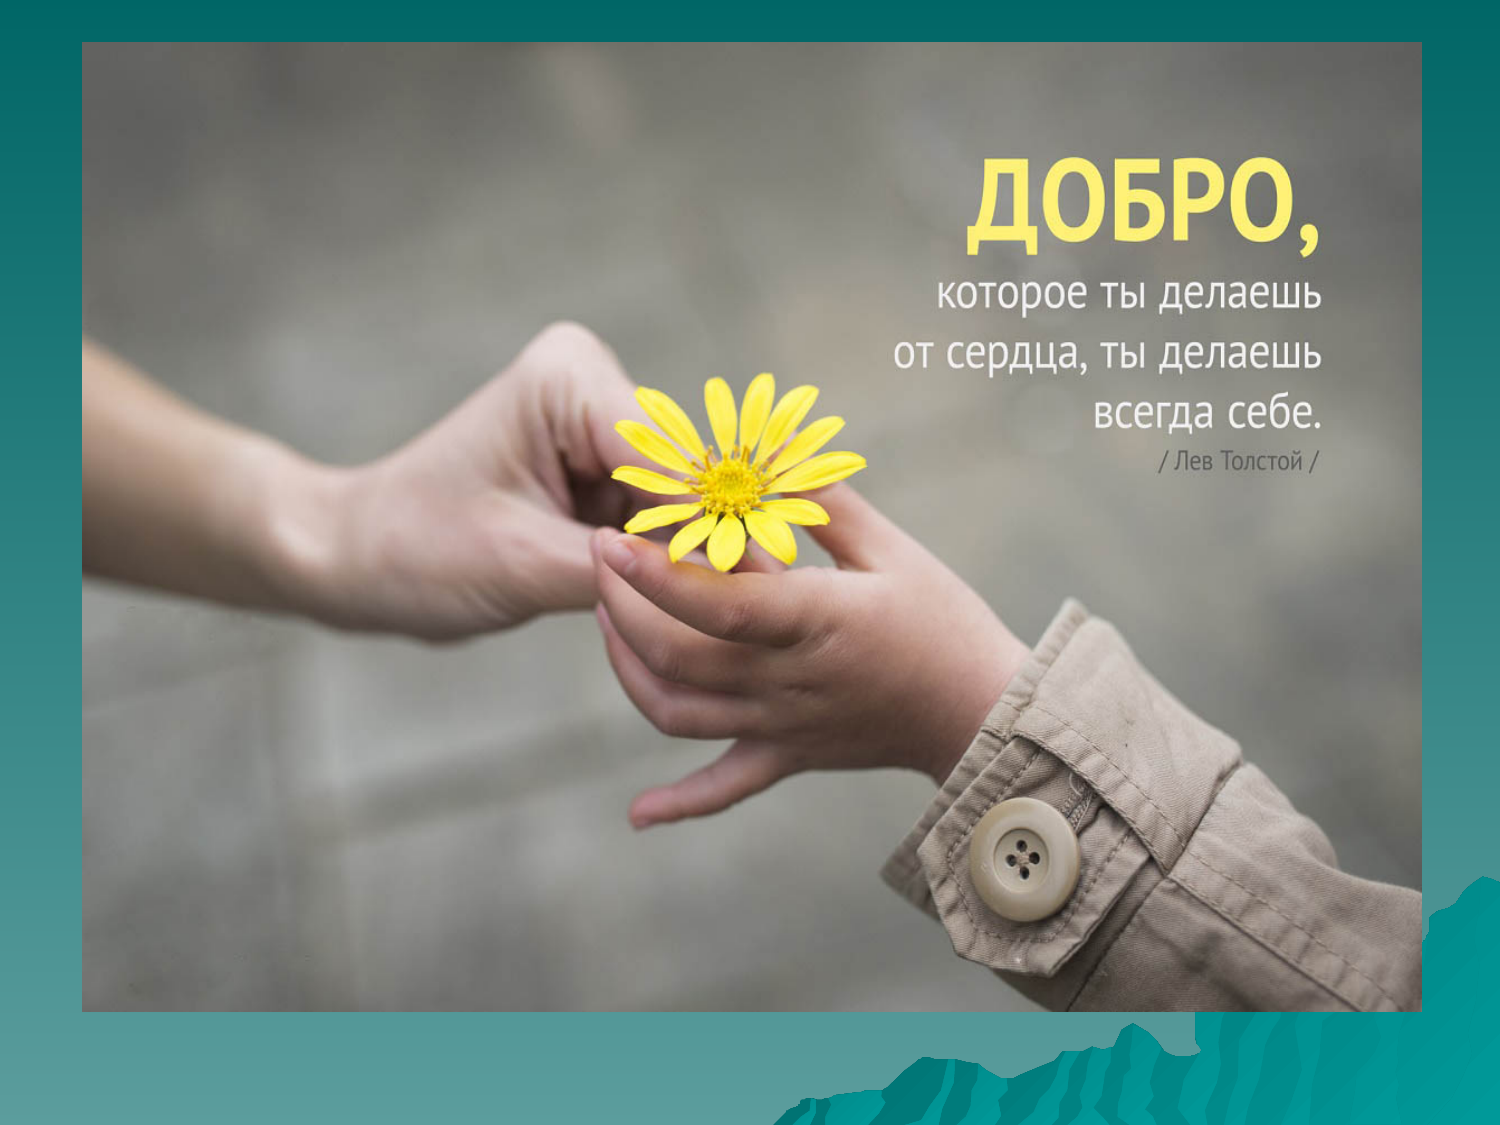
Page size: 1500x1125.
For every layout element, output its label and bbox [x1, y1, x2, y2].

picture [82, 42, 1422, 1012]
